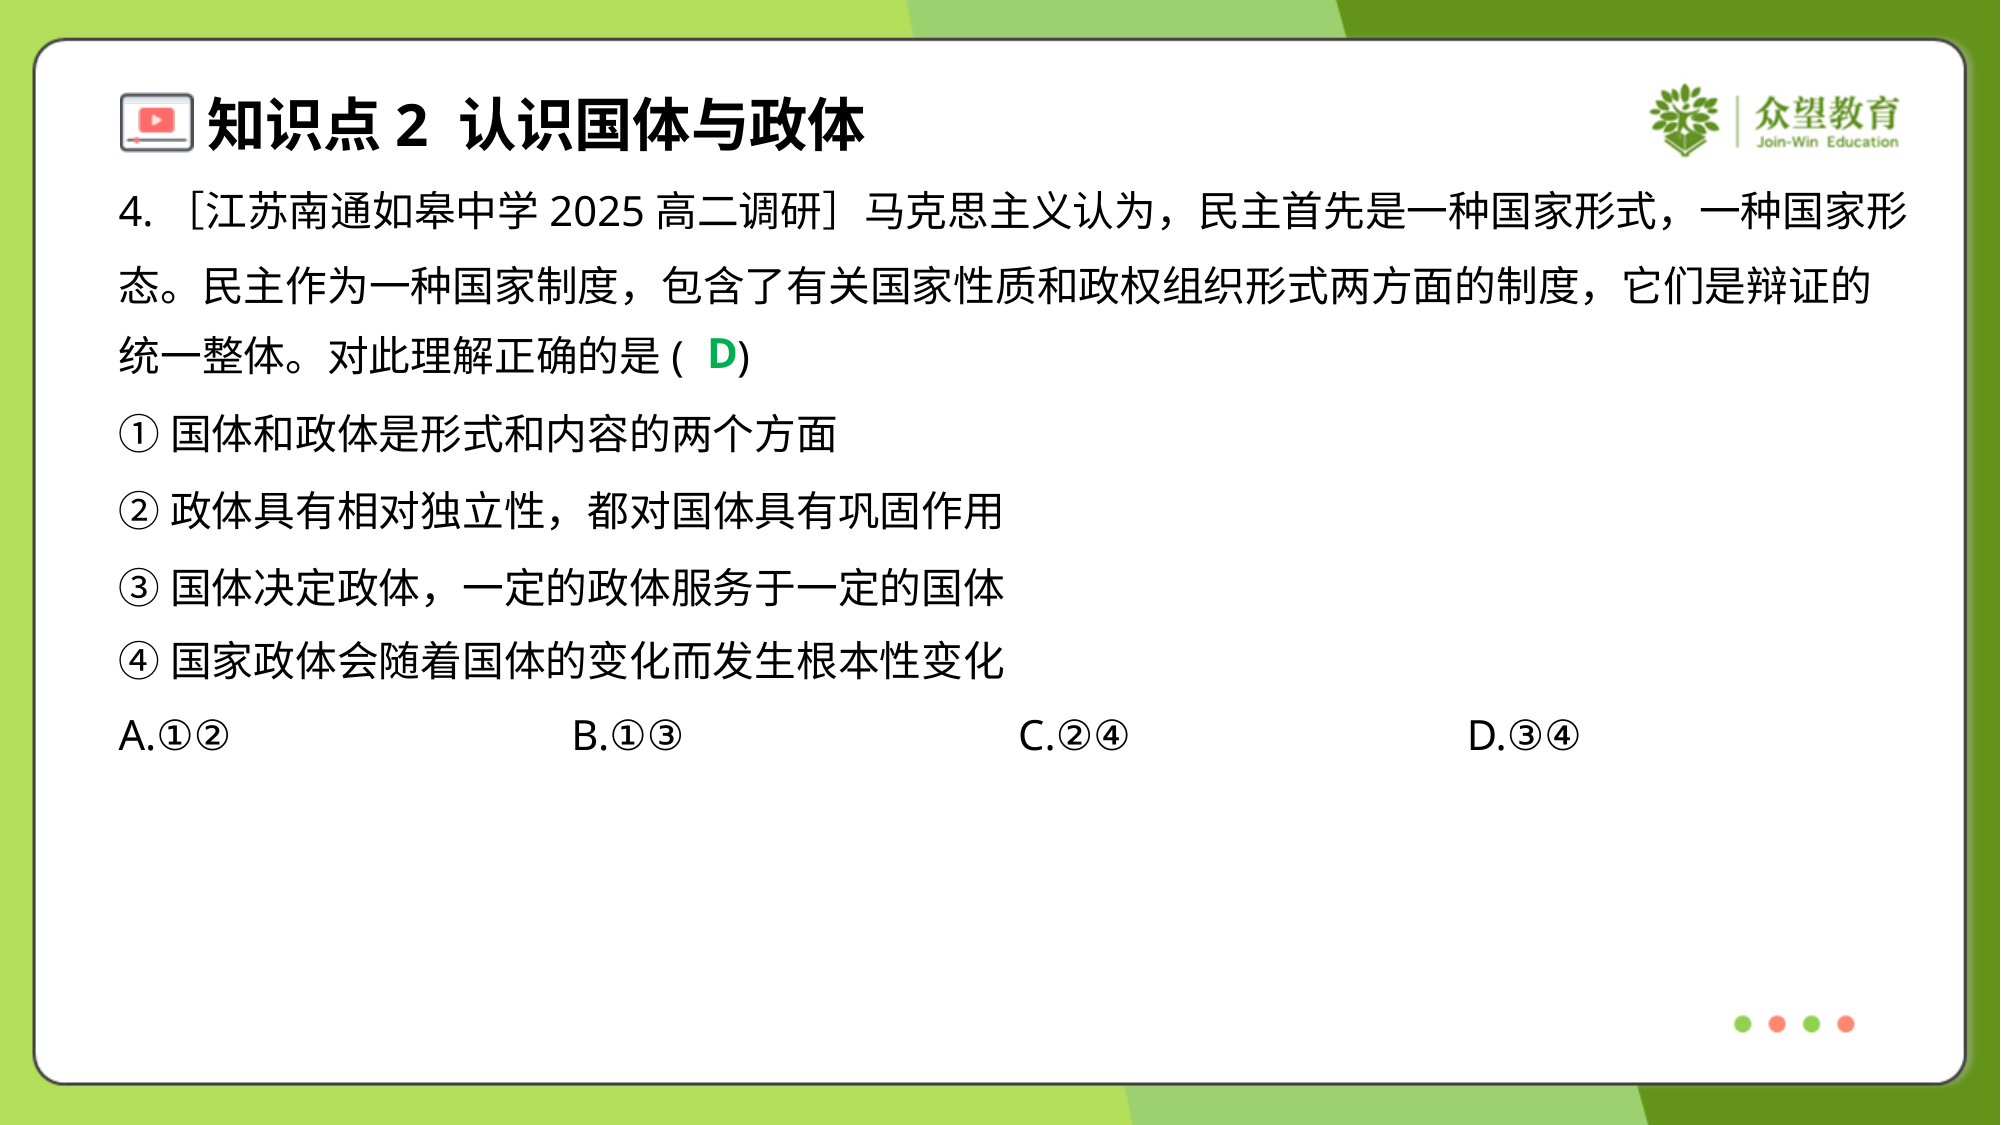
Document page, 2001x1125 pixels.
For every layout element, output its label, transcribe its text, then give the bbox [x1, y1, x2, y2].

text_box D [690, 306, 755, 371]
text_box 4.［江苏南通如皋中学2025高二调研］马克思主义认为，民主首先是一种国家形式，一种国家形 态。民主作为一种国家制度，包含了有关国家性质和政权组织形式两方面的制度，它们是辩证的 统一整体。对此理解正确的是( ) [118, 159, 1883, 373]
text_box A.①② B.①③ C.②④ D.③④ [118, 684, 1883, 751]
picture [0, 0, 2000, 1125]
text_box ①国体和政体是形式和内容的两个方面 ②政体具有相对独立性，都对国体具有巩固作用 ③国体决定政体，一定的政体服务于一定的国体 ④国家政体会随着国体的变化而发生根本性变化 [118, 382, 1883, 678]
